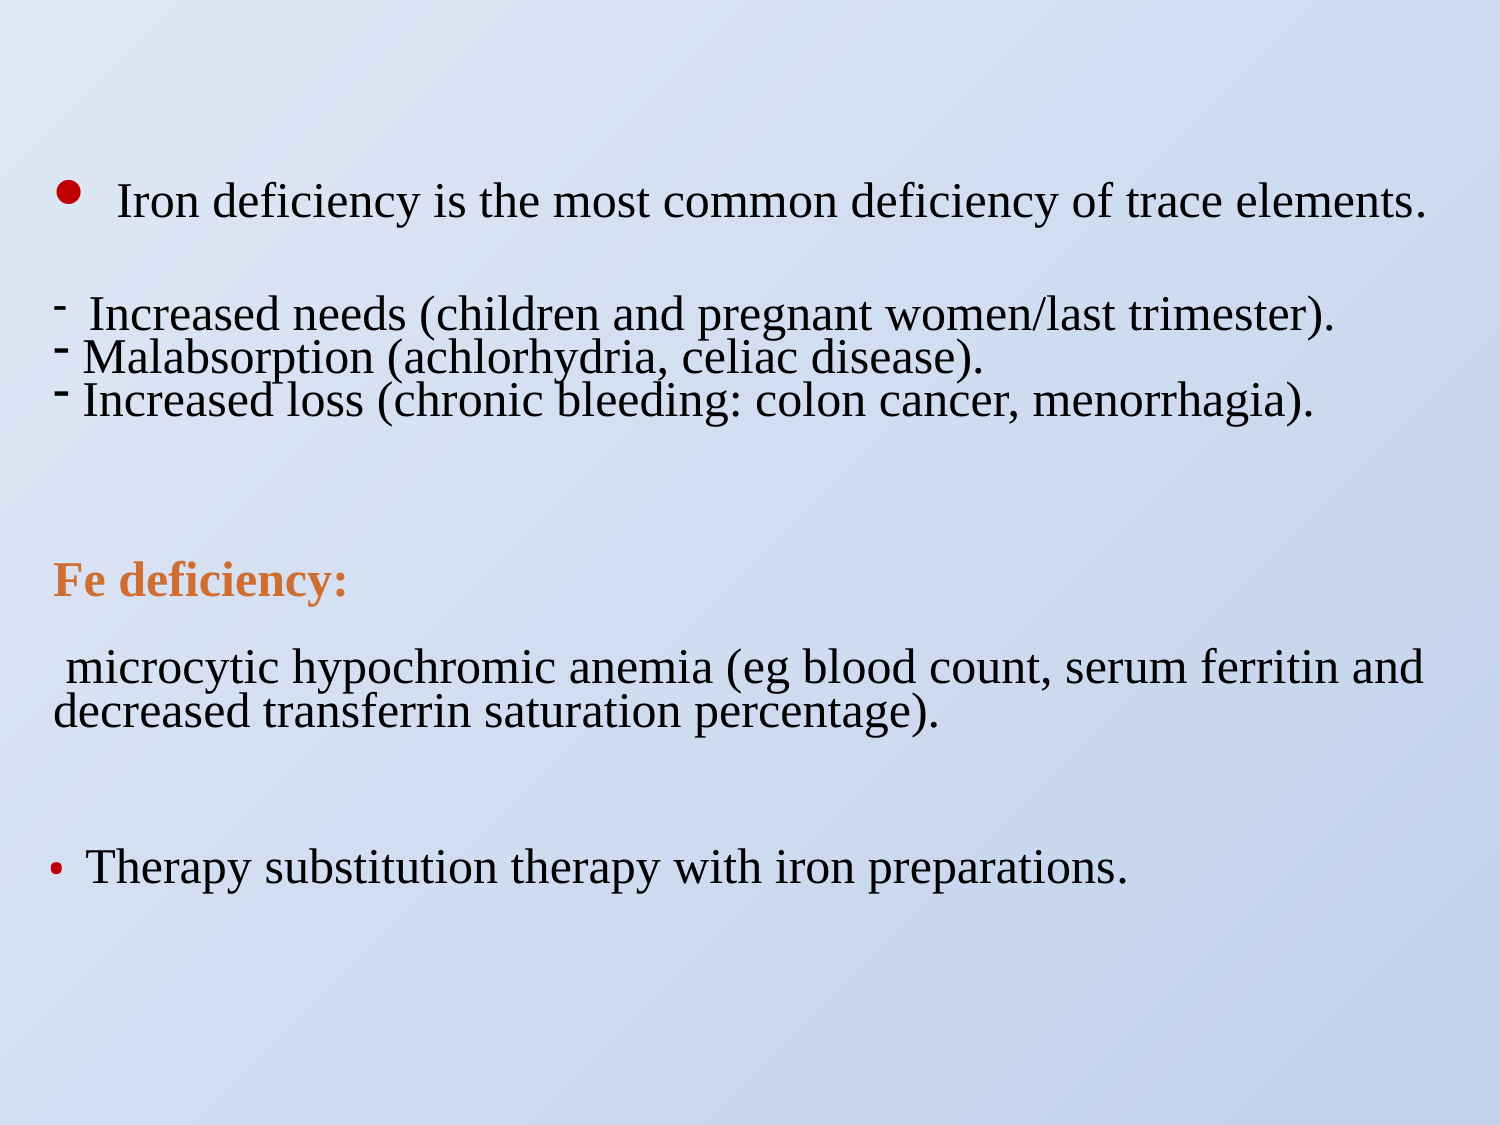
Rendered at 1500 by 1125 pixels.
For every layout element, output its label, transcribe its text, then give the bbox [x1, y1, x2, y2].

text_box Increased needs (children and pregnant women/last trimester). Malabsorption (achlorhydria, celiac disease). Increased loss (chronic bleeding: colon cancer, menorrhagia). [53, 297, 1500, 514]
text_box Iron deficiency is the most common deficiency of trace elements. [53, 184, 1500, 271]
text_box Fe deficiency: microcytic hypochromic anemia (eg blood count, serum ferritin and decreased transferrin saturation percentage). [53, 562, 1500, 782]
text_box • Therapy substitution therapy with iron preparations. [49, 850, 1385, 938]
